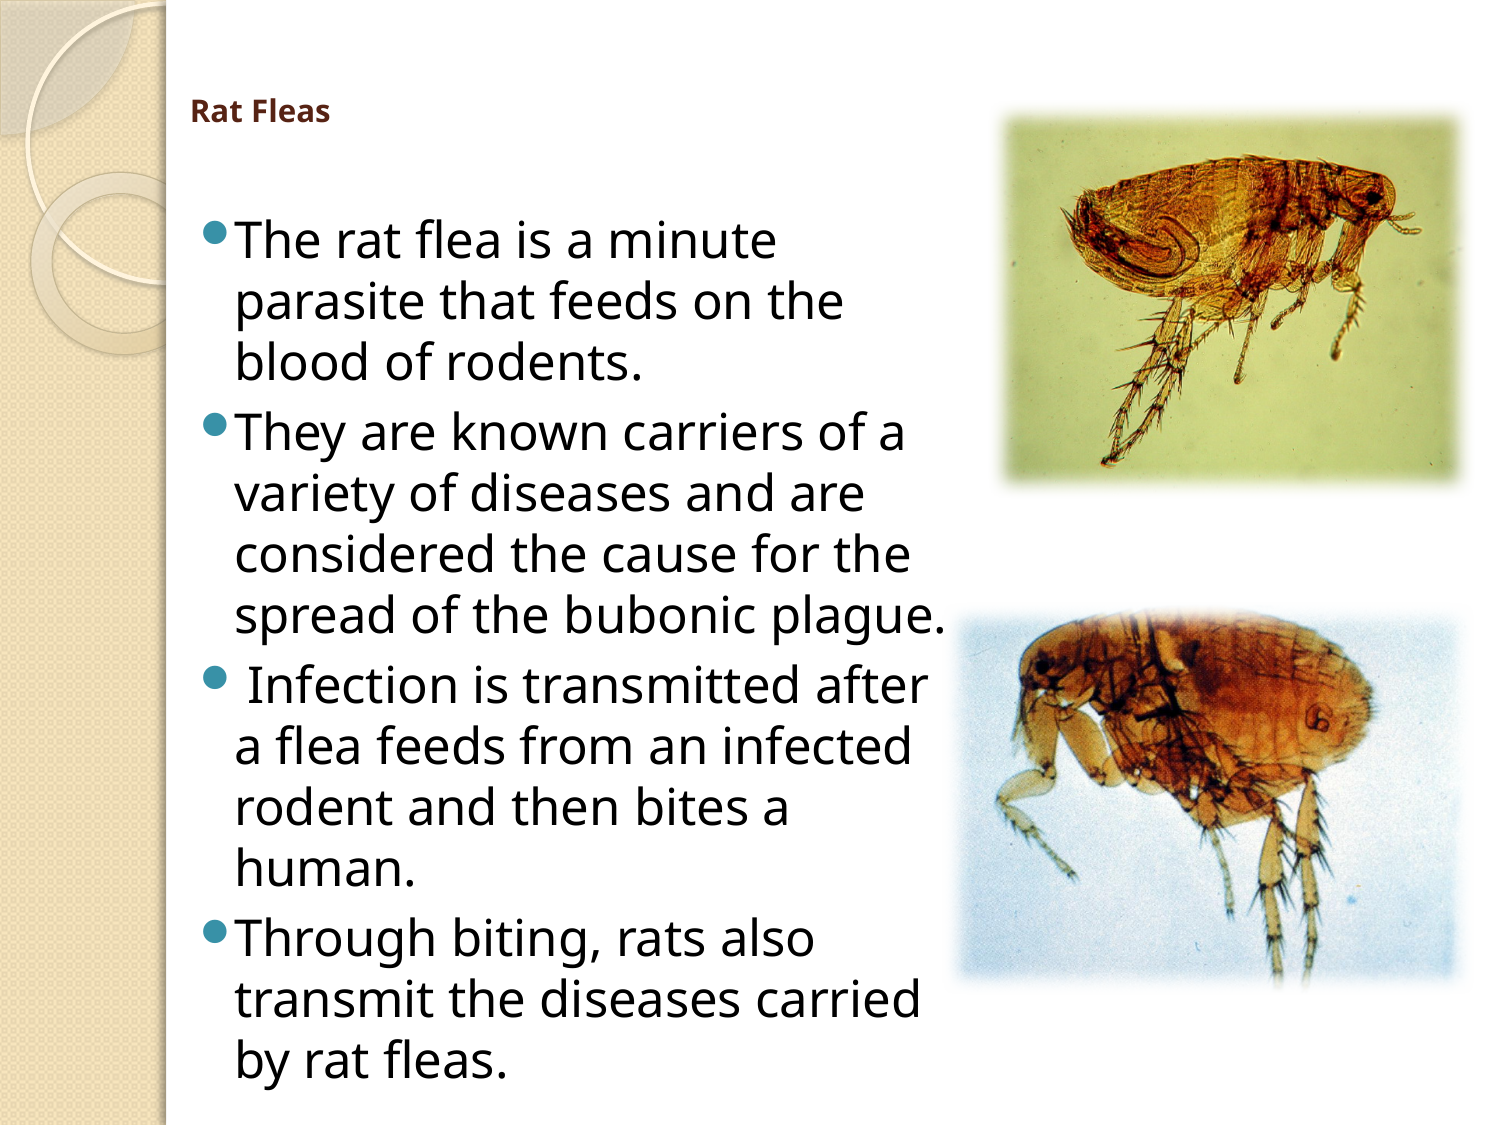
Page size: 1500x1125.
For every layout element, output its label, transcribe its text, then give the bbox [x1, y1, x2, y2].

picture [941, 602, 1476, 995]
picture [987, 99, 1476, 501]
title Rat Fleas [174, 45, 1275, 175]
list The rat flea is a minute parasite that feeds on the blood of rodents. They are known carriers of a variety of diseases and are considered the cause for the spread of the bubonic plague. Infection is transmitted after a flea feeds from an infected rodent and then bites a human. Through biting, rats also transmit the diseases carried by rat fleas. [174, 200, 975, 1100]
